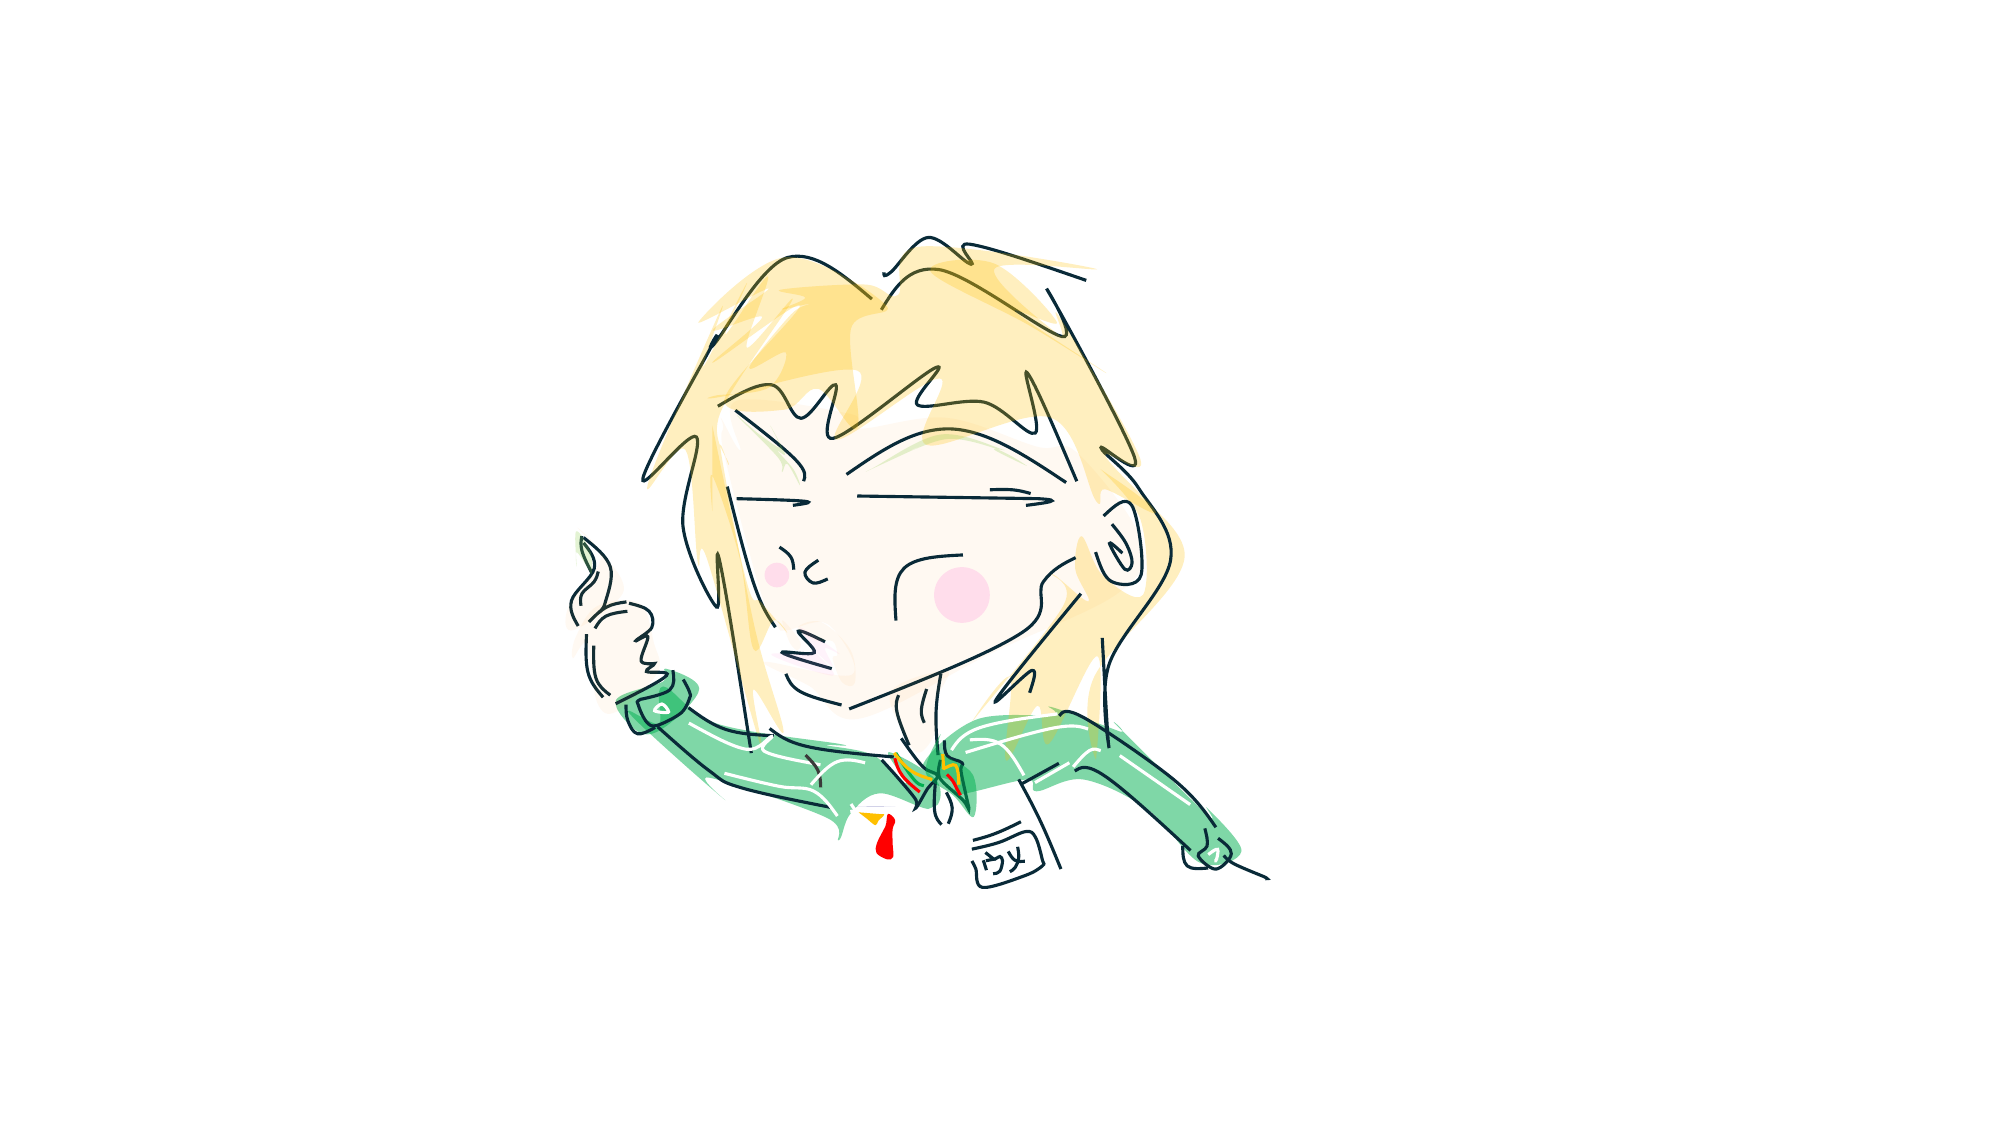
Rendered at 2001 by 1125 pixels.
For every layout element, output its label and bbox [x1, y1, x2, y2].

text_box [564, 236, 1268, 888]
